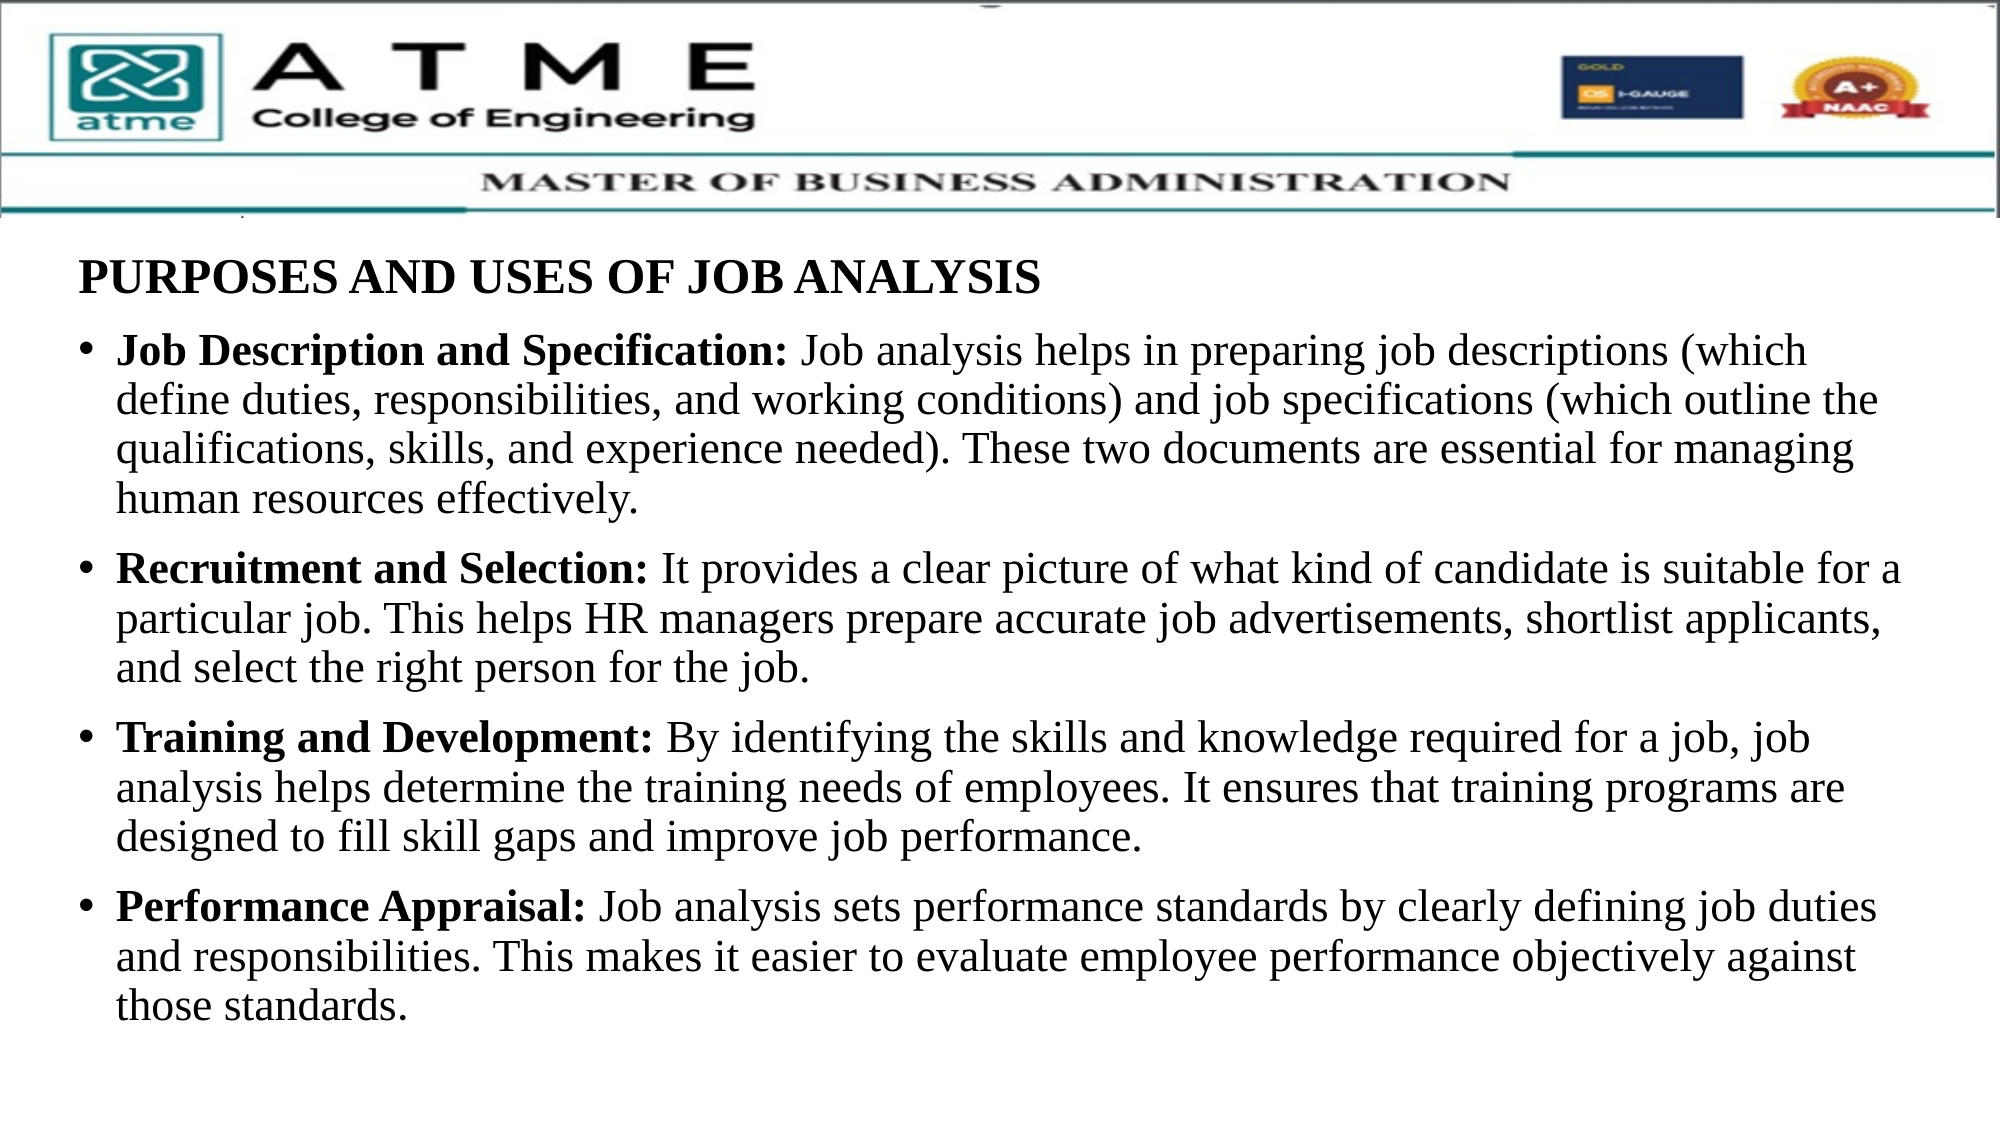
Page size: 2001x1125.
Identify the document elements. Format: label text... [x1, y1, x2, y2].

list PURPOSES AND USES OF JOB ANALYSIS Job Description and Specification: Job analysis helps in preparing job descriptions (which define duties, responsibilities, and working conditions) and job specifications (which outline the qualifications, skills, and experience needed). These two documents are essential for managing human resources effectively. Recruitment and Selection: It provides a clear picture of what kind of candidate is suitable for a particular job. This helps HR managers prepare accurate job advertisements, shortlist applicants, and select the right person for the job. Training and Development: By identifying the skills and knowledge required for a job, job analysis helps determine the training needs of employees. It ensures that training programs are designed to fill skill gaps and improve job performance. Performance Appraisal: Job analysis sets performance standards by clearly defining job duties and responsibilities. This makes it easier to evaluate employee performance objectively against those standards. [63, 243, 1927, 1085]
picture [0, 0, 2000, 218]
